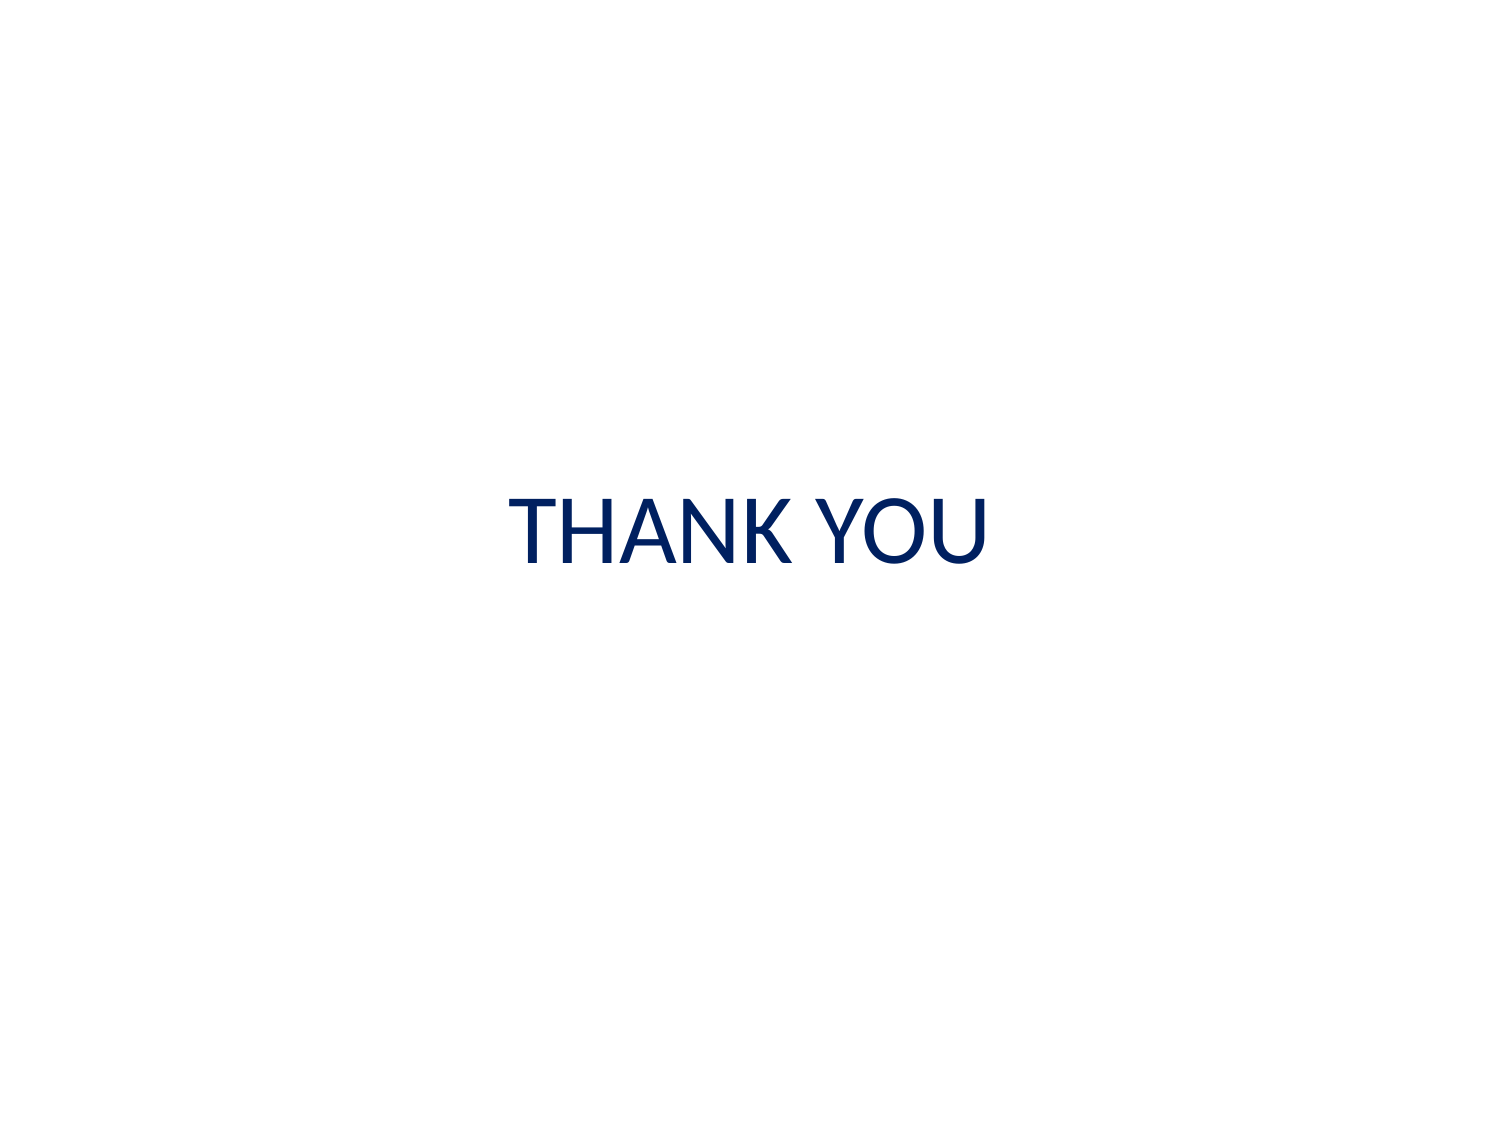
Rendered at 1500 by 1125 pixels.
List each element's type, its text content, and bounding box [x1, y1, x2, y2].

list THANK YOU [75, 262, 1425, 1005]
